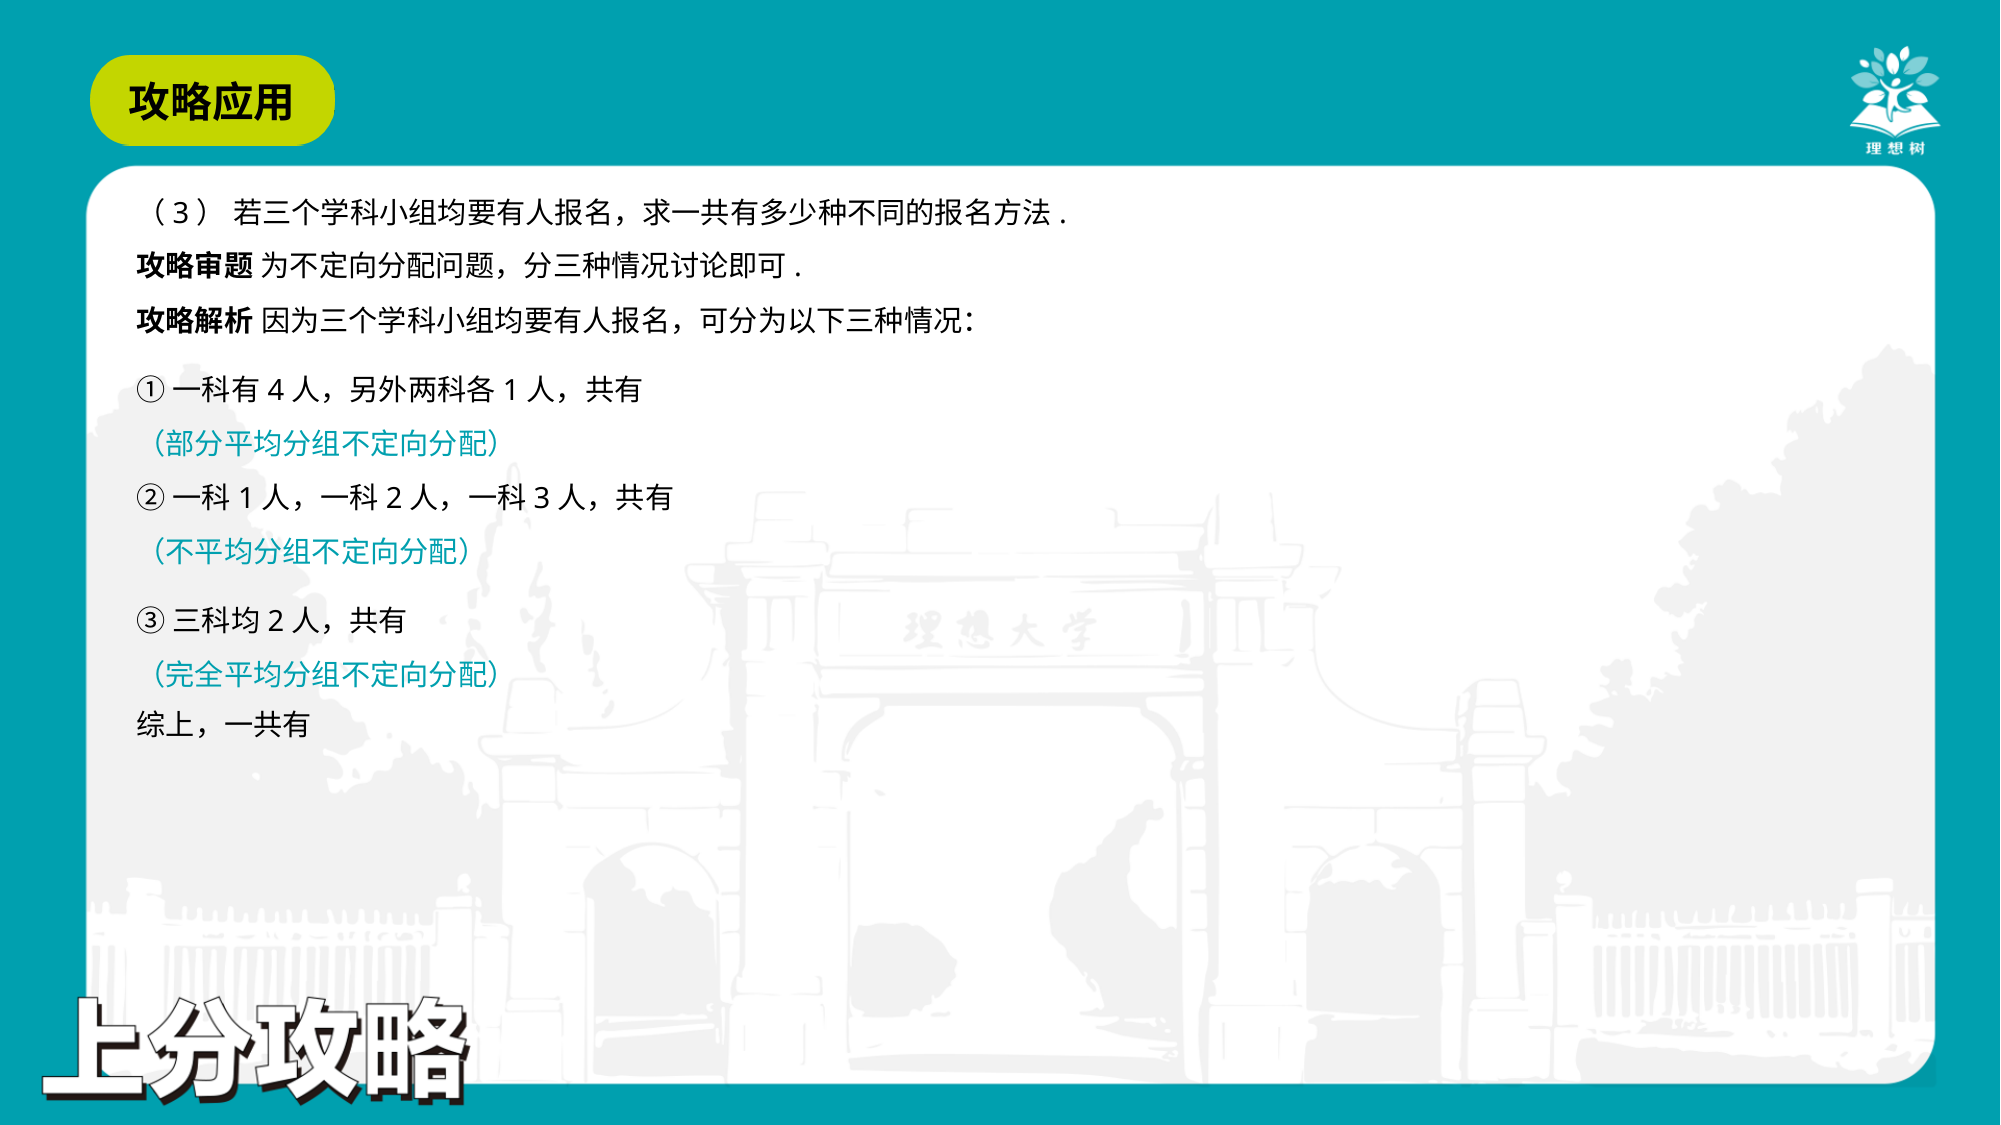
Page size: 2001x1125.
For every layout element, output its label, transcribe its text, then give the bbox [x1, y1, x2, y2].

text_box （3） 若三个学科小组均要有人报名，求一共有多少种不同的报名方法. [136, 177, 1865, 224]
picture [0, 0, 2000, 1125]
text_box 攻略审题 为不定向分配问题，分三种情况讨论即可. [136, 230, 1865, 277]
